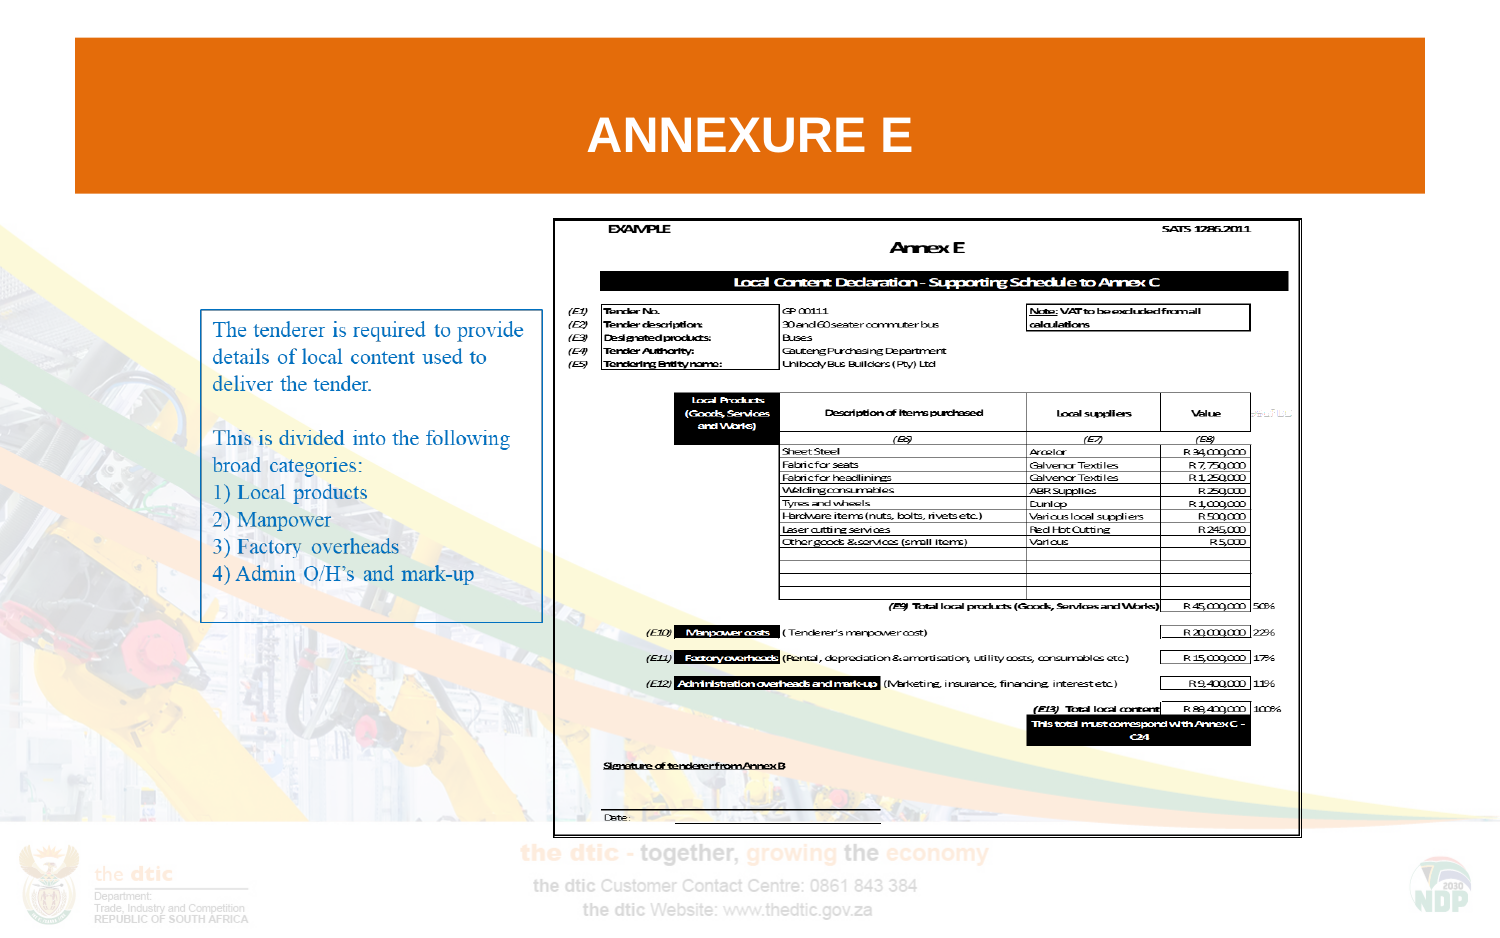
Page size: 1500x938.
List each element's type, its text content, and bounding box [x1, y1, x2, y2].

title ANNEXURE E [75, 37, 1425, 194]
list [197, 218, 1303, 838]
